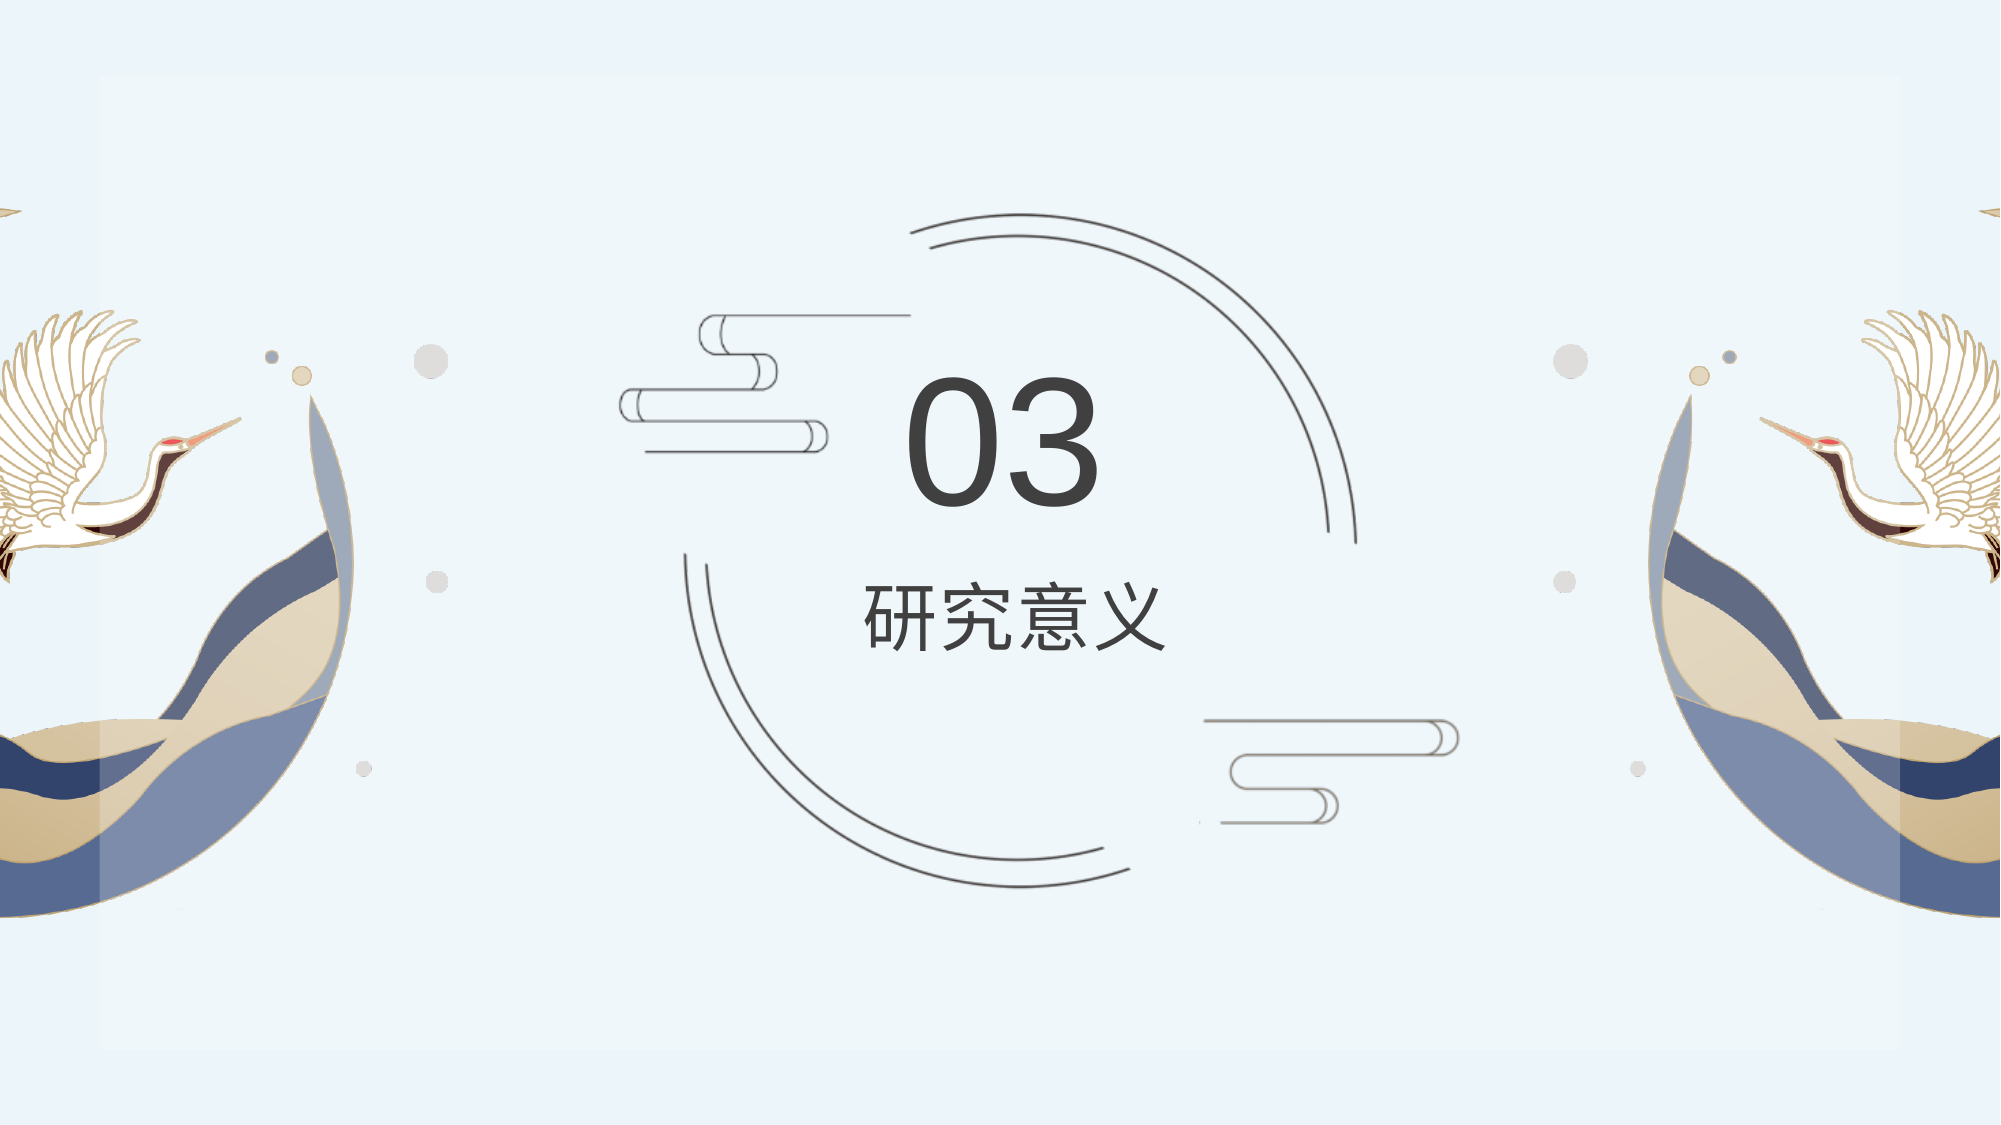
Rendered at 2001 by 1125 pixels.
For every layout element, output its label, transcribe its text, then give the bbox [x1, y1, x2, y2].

picture [0, 207, 99, 918]
picture [585, 159, 1501, 966]
title 研究意义 [726, 562, 1304, 699]
title 提升高中生孝文化认知的几点建议 [99, 207, 448, 918]
text_box 03 [882, 314, 1126, 552]
title 提升高中生孝文化认知的几点建议 [1553, 207, 1901, 918]
picture [1901, 207, 2000, 918]
